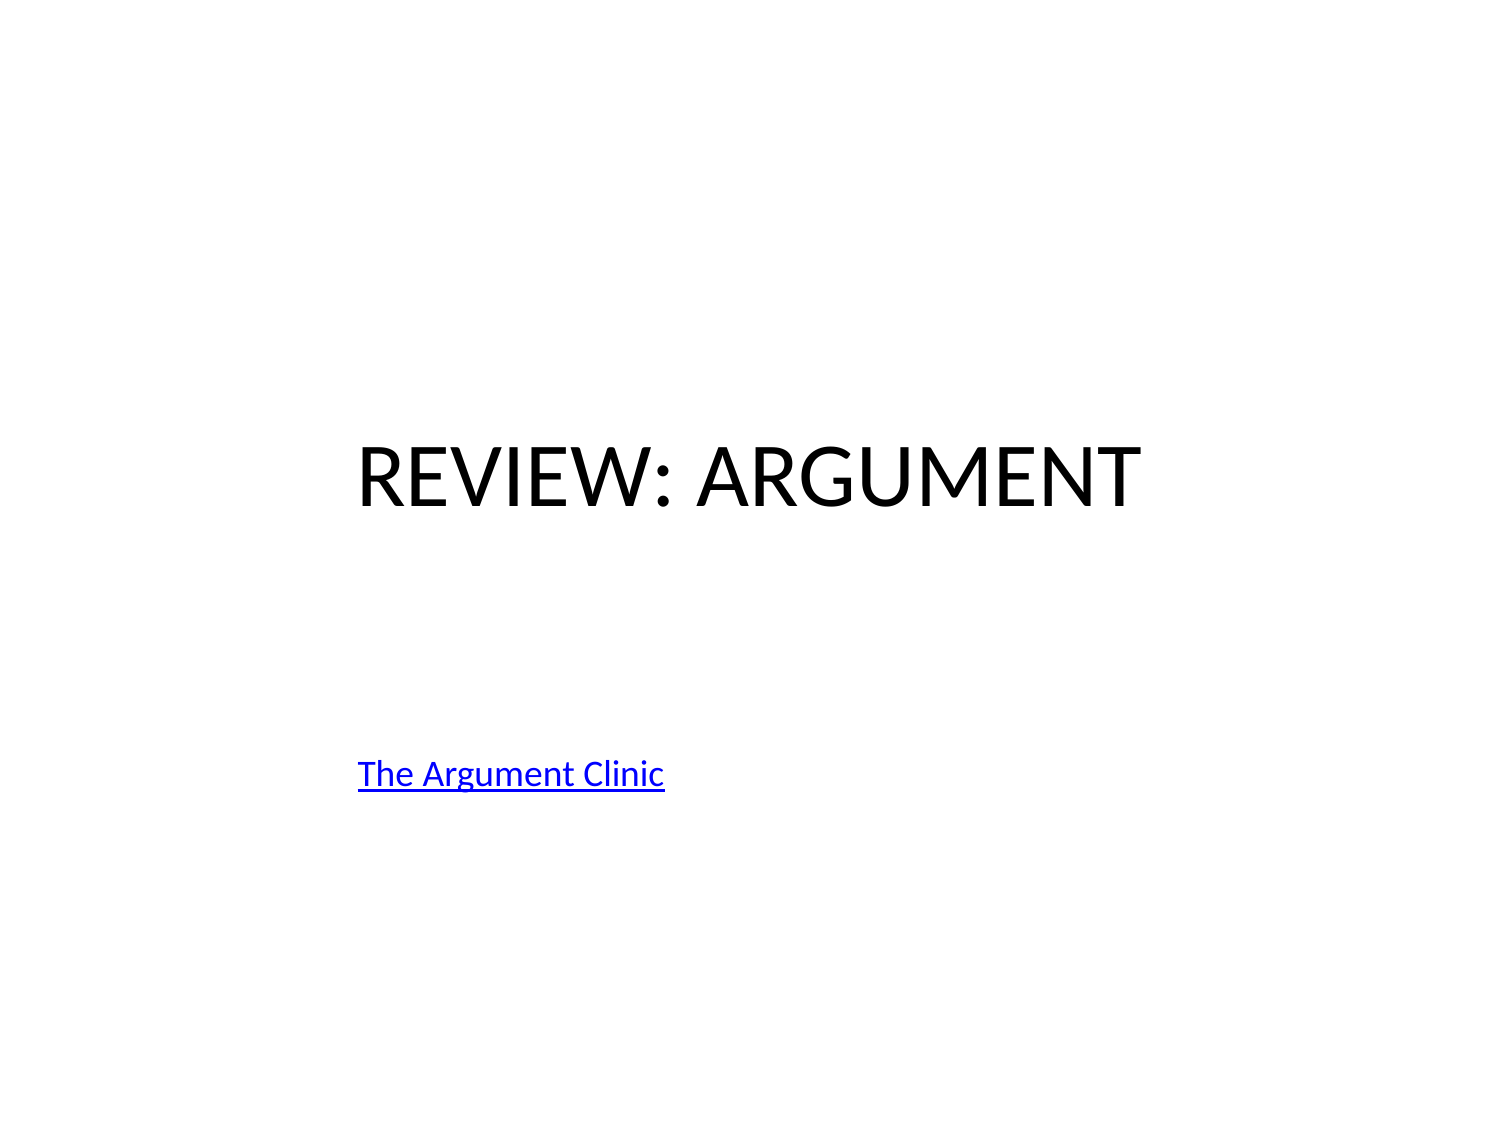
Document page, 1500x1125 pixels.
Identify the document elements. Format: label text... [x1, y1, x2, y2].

text_box The Argument Clinic [342, 742, 718, 802]
title REVIEW: ARGUMENT [112, 349, 1388, 591]
